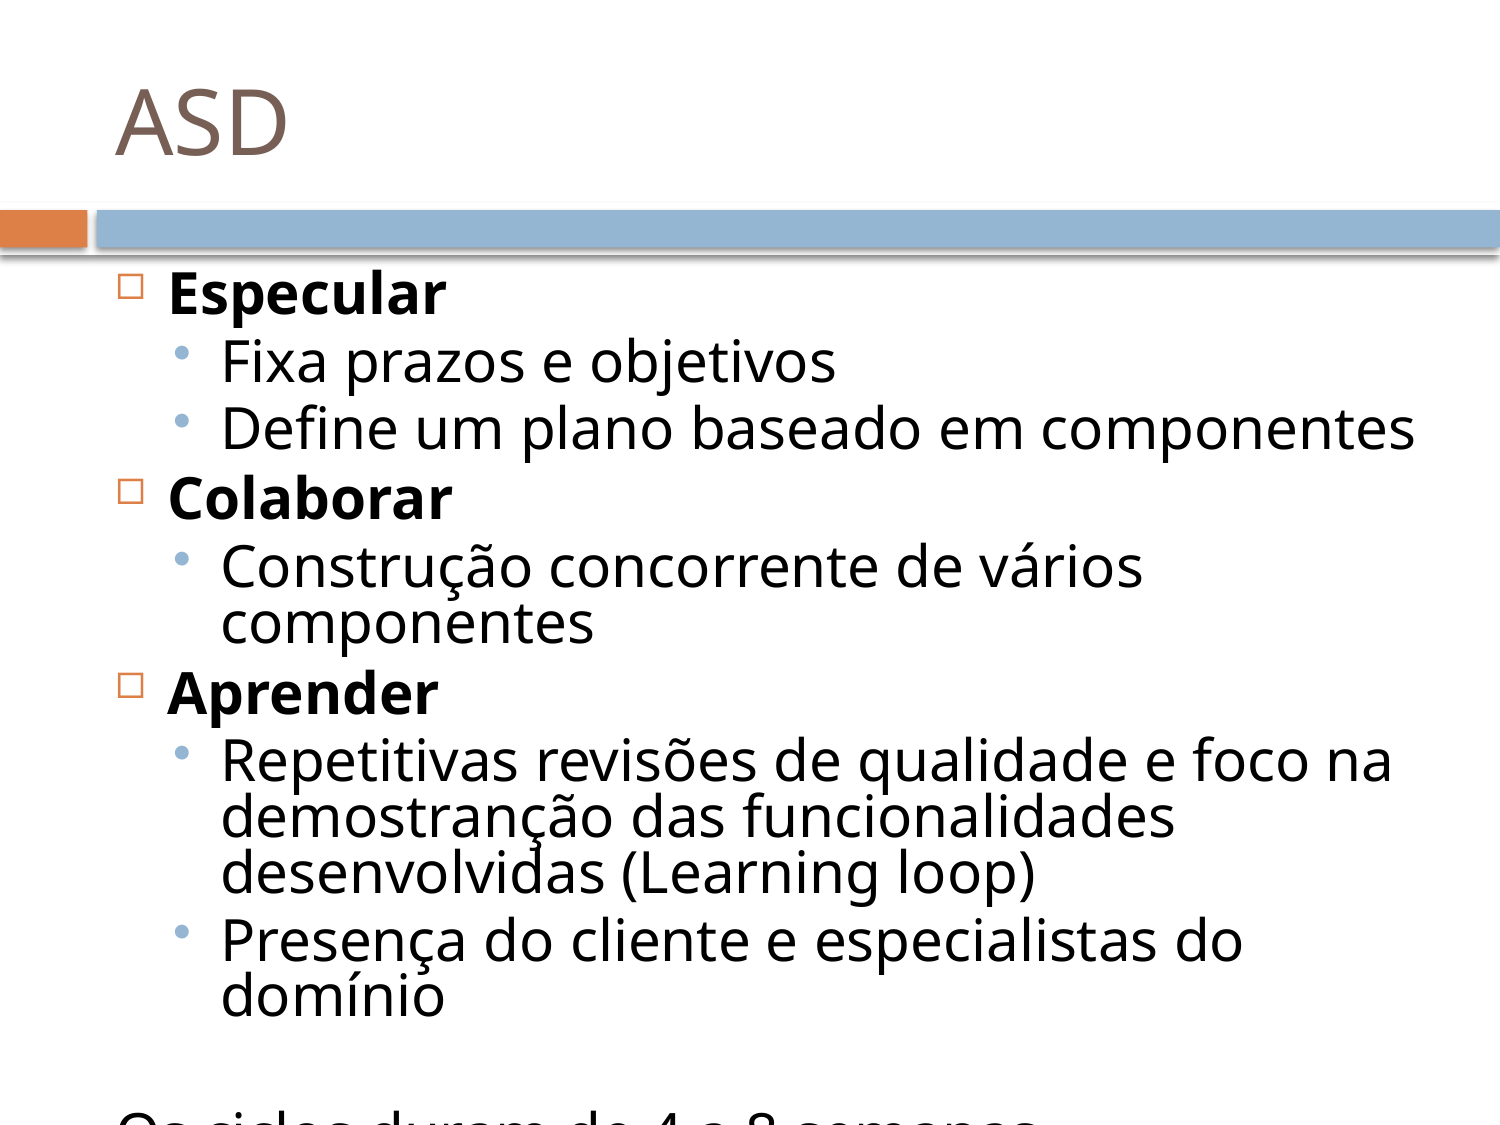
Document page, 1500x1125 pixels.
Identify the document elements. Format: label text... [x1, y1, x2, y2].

list Especular Fixa prazos e objetivos Define um plano baseado em componentes Colaborar Construção concorrente de vários componentes Aprender Repetitivas revisões de qualidade e foco na demostranção das funcionalidades desenvolvidas (Learning loop) Presença do cliente e especialistas do domínio Os ciclos duram de 4 a 8 semanas [100, 262, 1438, 1005]
title ASD [100, 37, 1438, 200]
